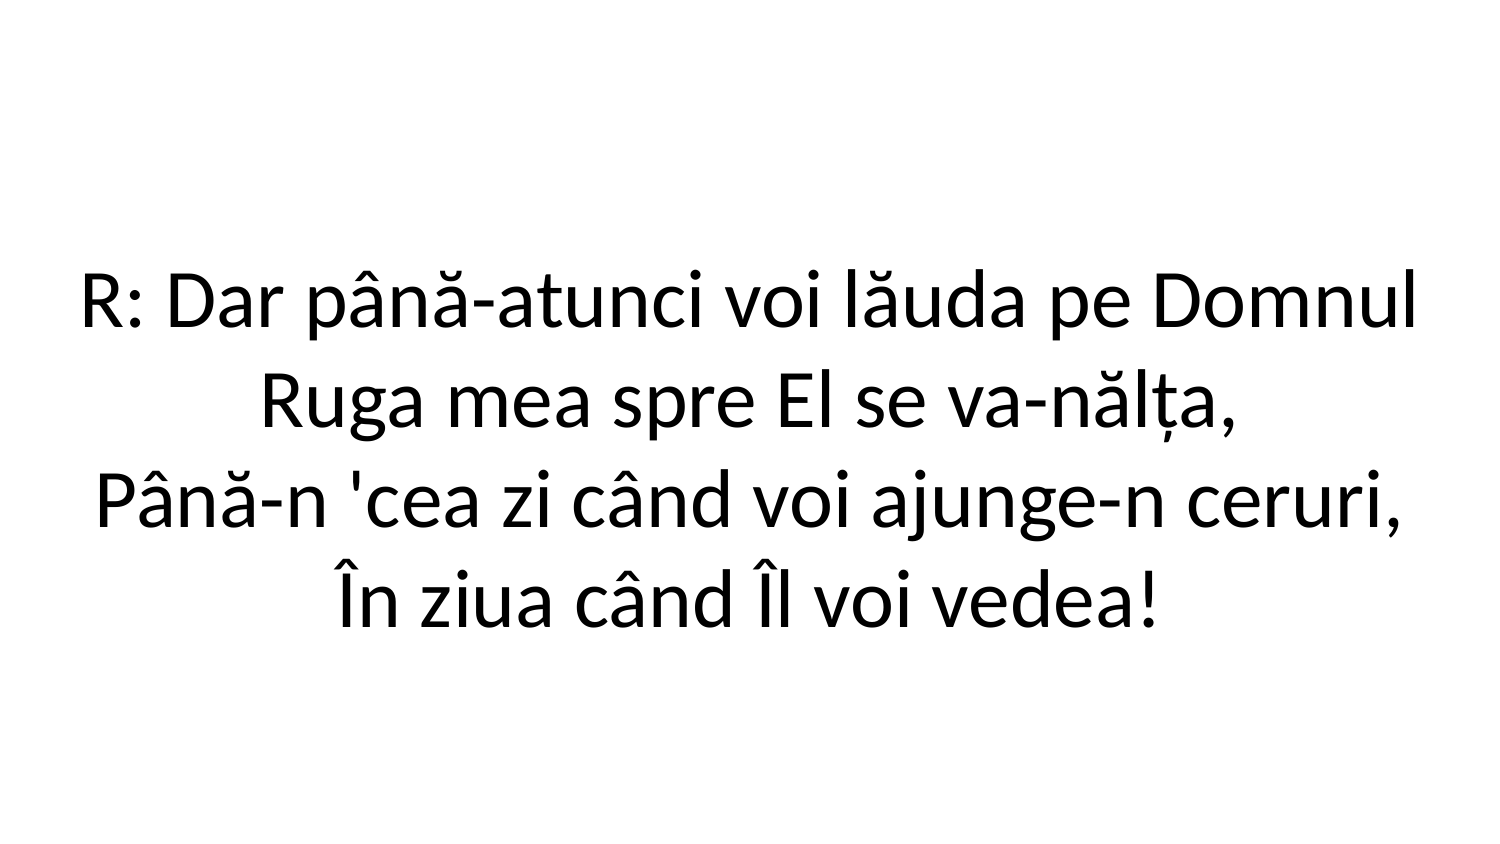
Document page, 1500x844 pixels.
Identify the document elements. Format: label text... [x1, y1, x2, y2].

text_box R: Dar până-atunci voi lăuda pe Domnul Ruga mea spre El se va-nălța, Până-n 'cea zi când voi ajunge-n ceruri, În ziua când Îl voi vedea! [64, 192, 1436, 652]
